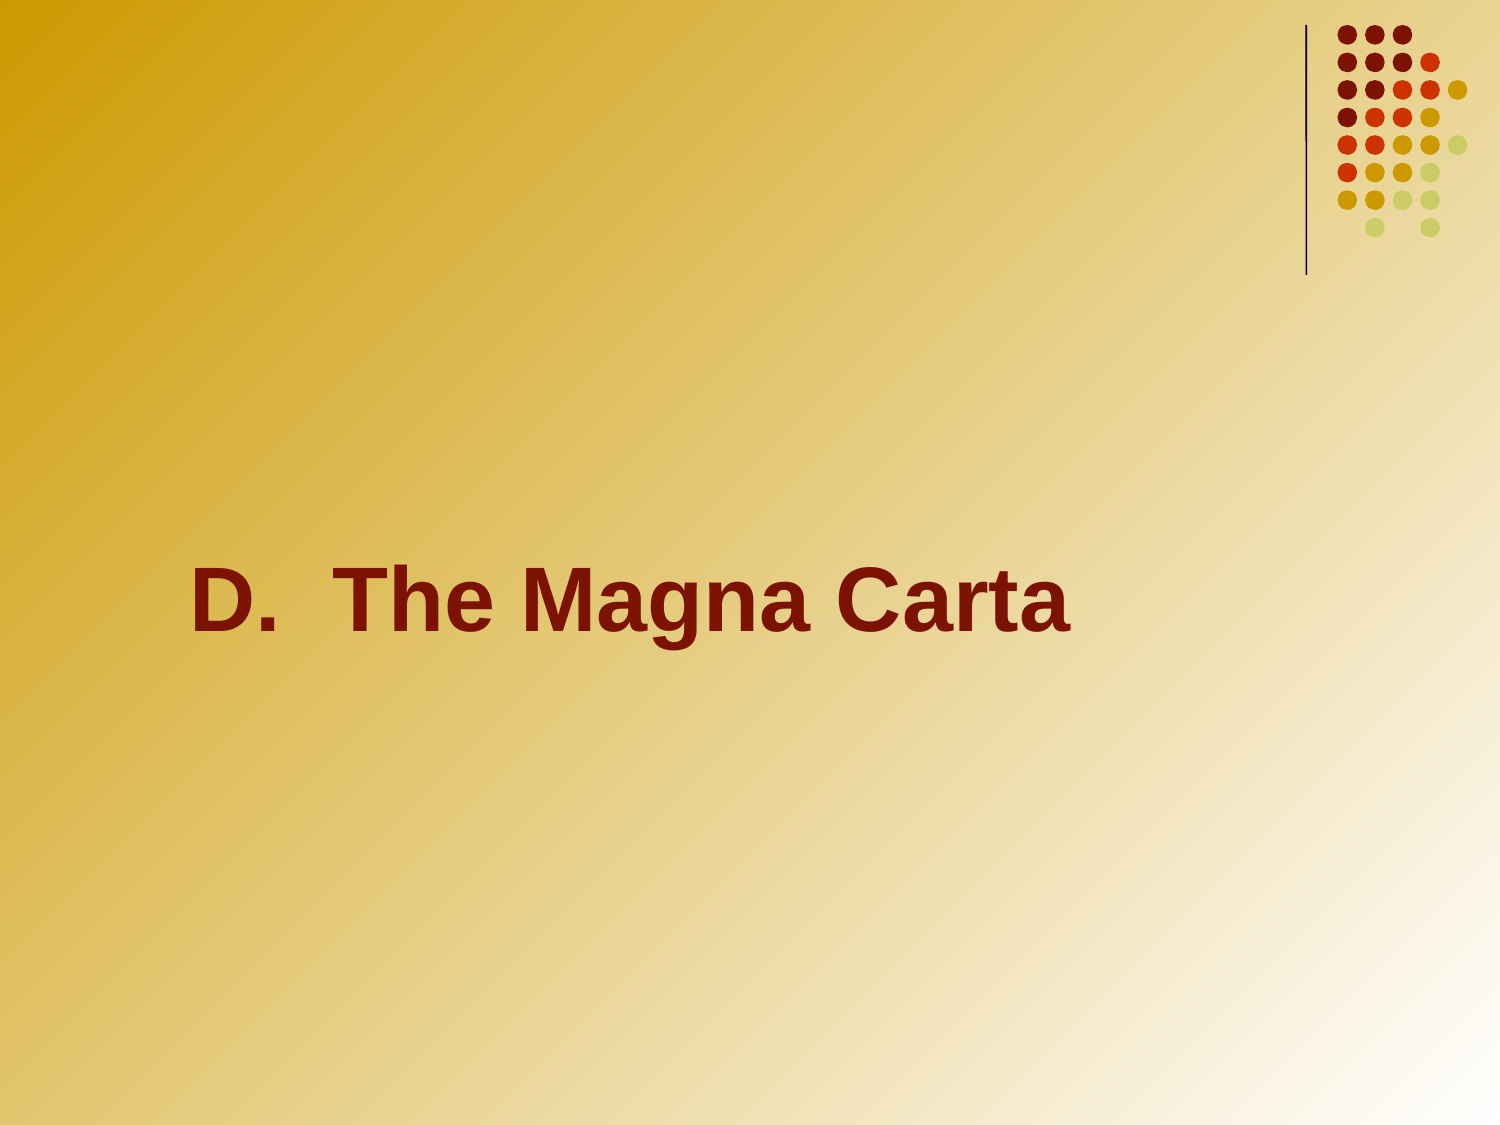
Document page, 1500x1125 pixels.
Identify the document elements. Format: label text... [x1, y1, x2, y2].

text_box D. The Magna Carta [174, 532, 1413, 658]
